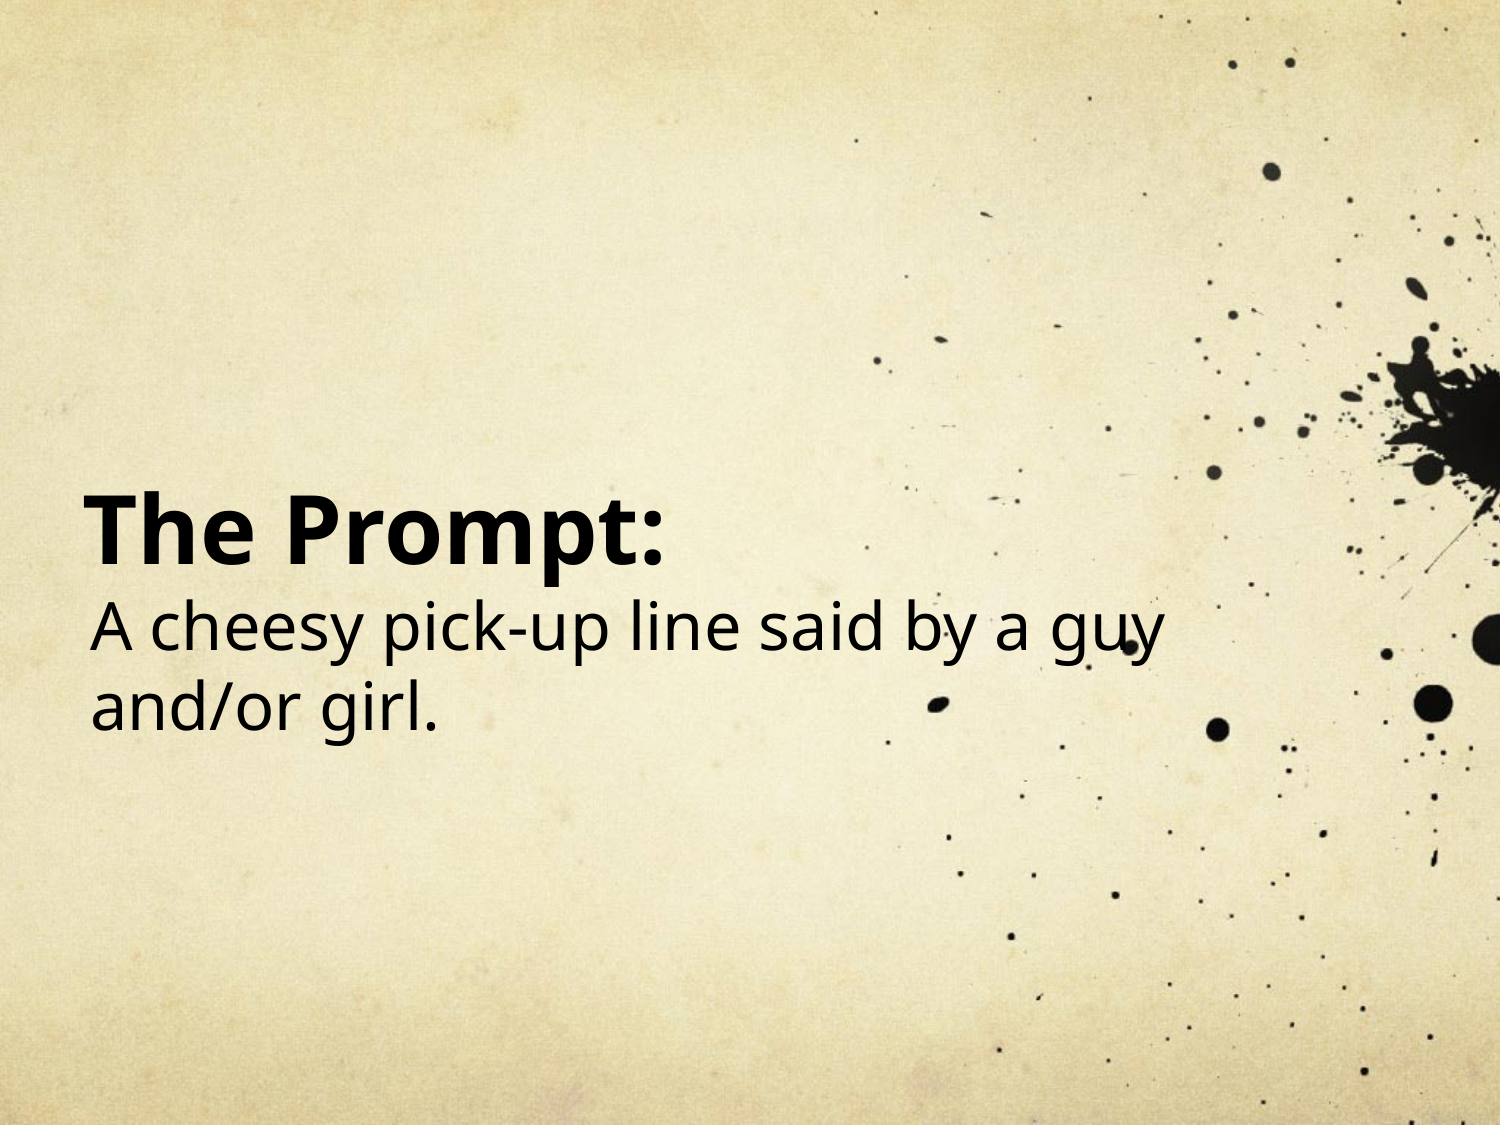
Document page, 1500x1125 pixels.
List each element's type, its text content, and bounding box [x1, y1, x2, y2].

list A cheesy pick-up line said by a guy and/or girl. [75, 583, 1350, 746]
title The Prompt: [75, 360, 1350, 583]
picture [0, 0, 1500, 1125]
